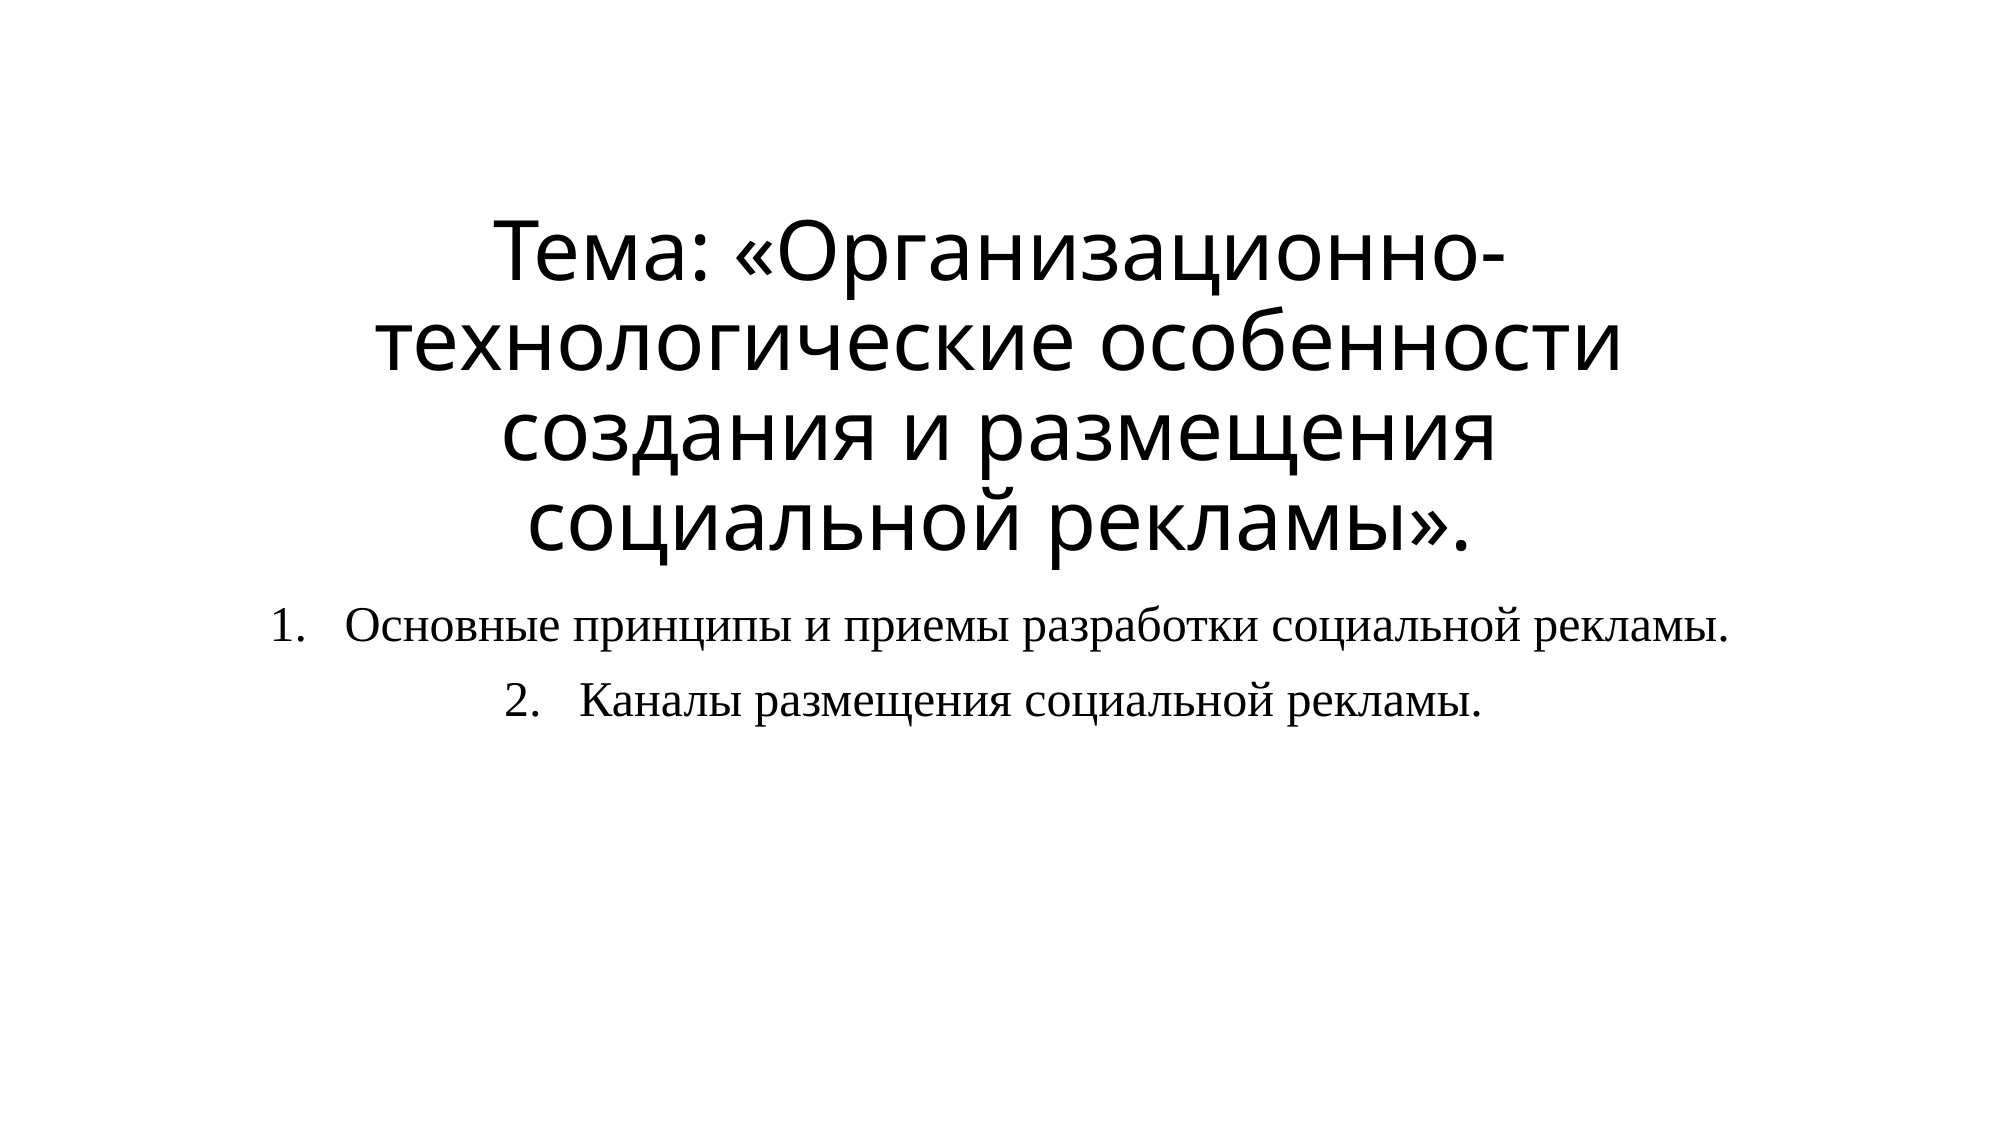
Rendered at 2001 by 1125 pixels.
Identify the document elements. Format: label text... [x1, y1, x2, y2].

title Тема: «Организационно-технологические особенности создания и размещения социальной рекламы». [249, 184, 1750, 576]
subtitle Основные принципы и приемы разработки социальной рекламы. Каналы размещения социальной рекламы. [249, 590, 1750, 863]
